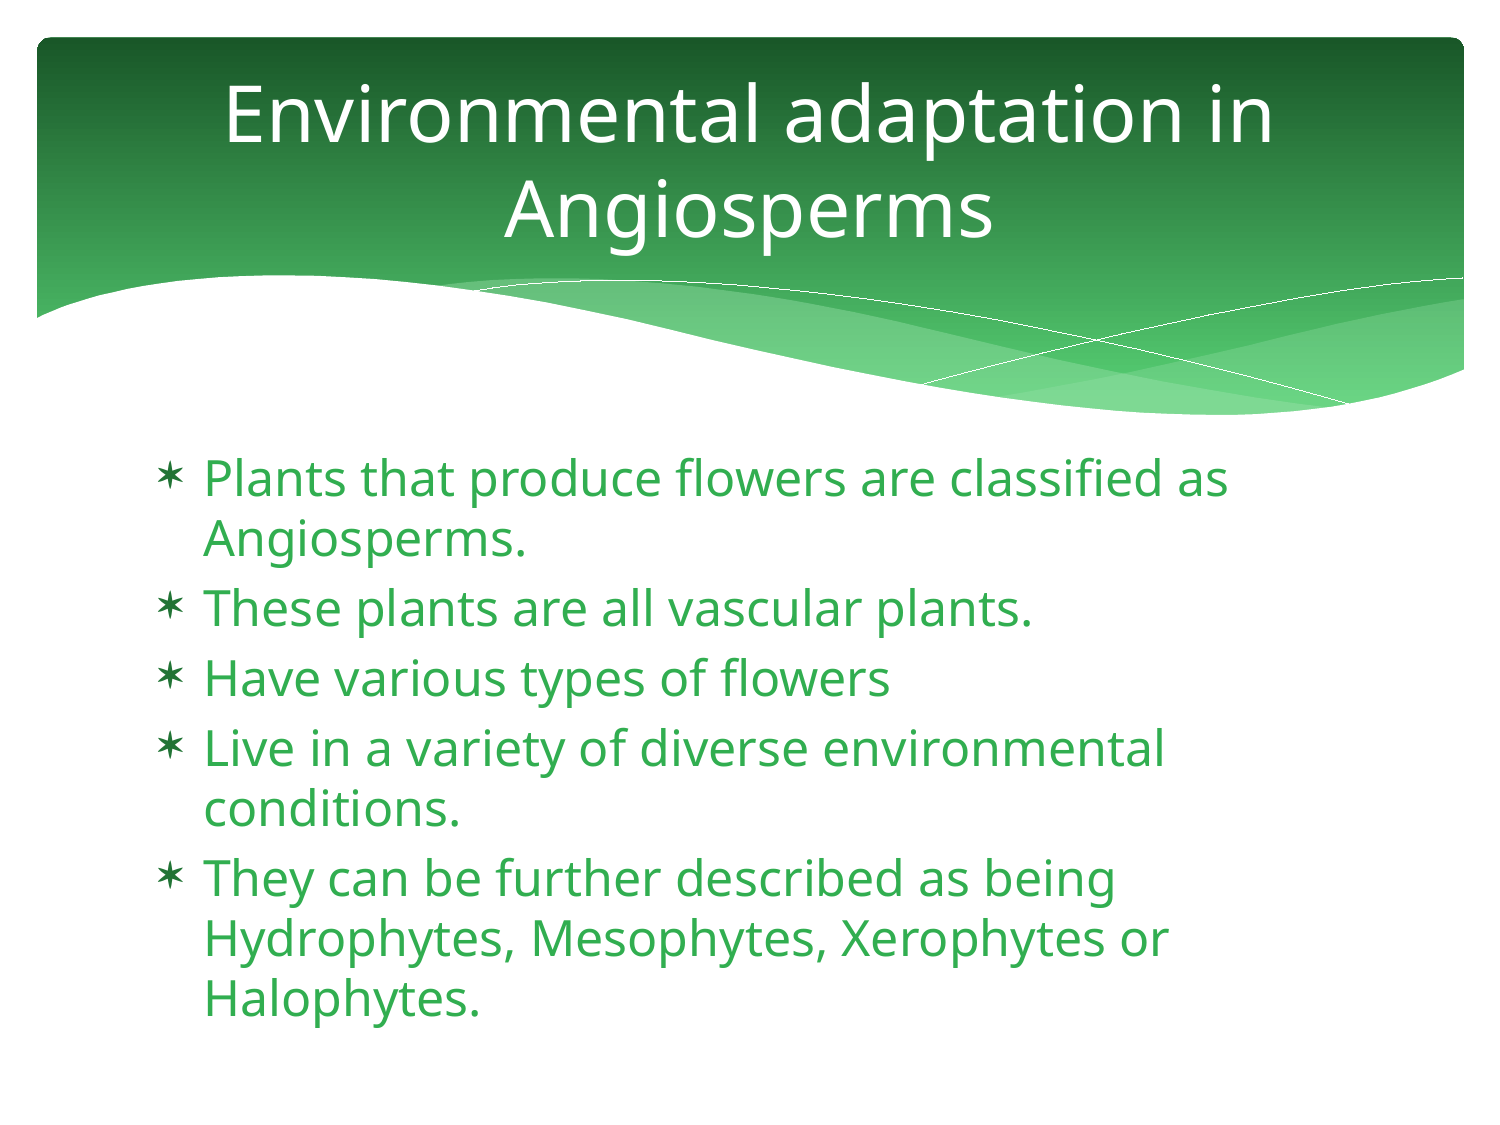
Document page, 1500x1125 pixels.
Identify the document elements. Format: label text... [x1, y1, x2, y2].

title Environmental adaptation in Angiosperms [75, 55, 1425, 261]
list Plants that produce flowers are classified as Angiosperms. These plants are all vascular plants. Have various types of flowers Live in a variety of diverse environmental conditions. They can be further described as being Hydrophytes, Mesophytes, Xerophytes or Halophytes. [143, 438, 1359, 1005]
